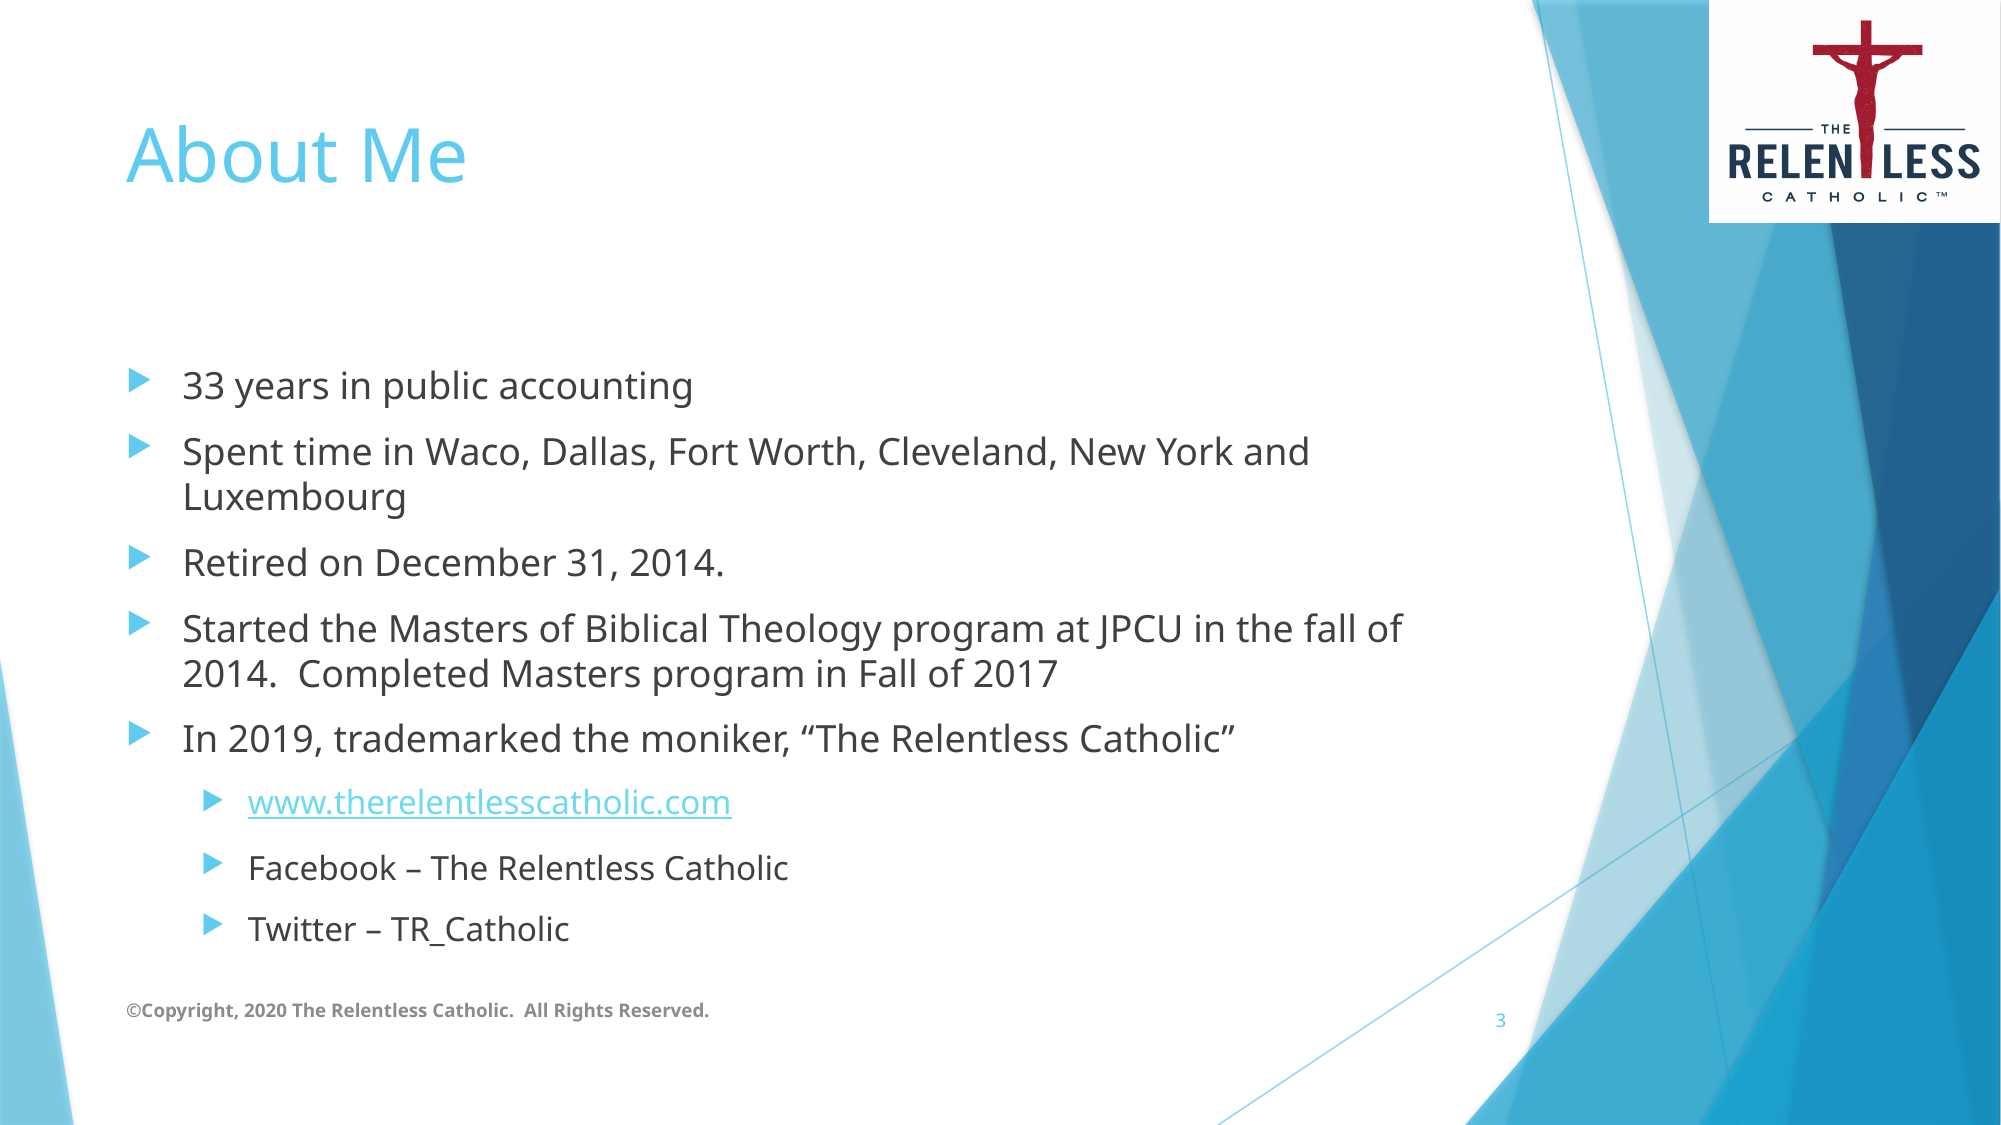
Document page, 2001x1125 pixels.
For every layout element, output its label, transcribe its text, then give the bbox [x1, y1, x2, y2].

title About Me [111, 99, 1522, 317]
footer ©Copyright, 2020 The Relentless Catholic. All Rights Reserved. [111, 991, 1145, 1051]
list 33 years in public accounting Spent time in Waco, Dallas, Fort Worth, Cleveland, New York and Luxembourg Retired on December 31, 2014. Started the Masters of Biblical Theology program at JPCU in the fall of 2014. Completed Masters program in Fall of 2017 In 2019, trademarked the moniker, “The Relentless Catholic” www.therelentlesscatholic.com Facebook – The Relentless Catholic Twitter – TR_Catholic [111, 354, 1522, 992]
slide_number 3 [1409, 991, 1522, 1051]
picture [1709, 0, 2000, 223]
